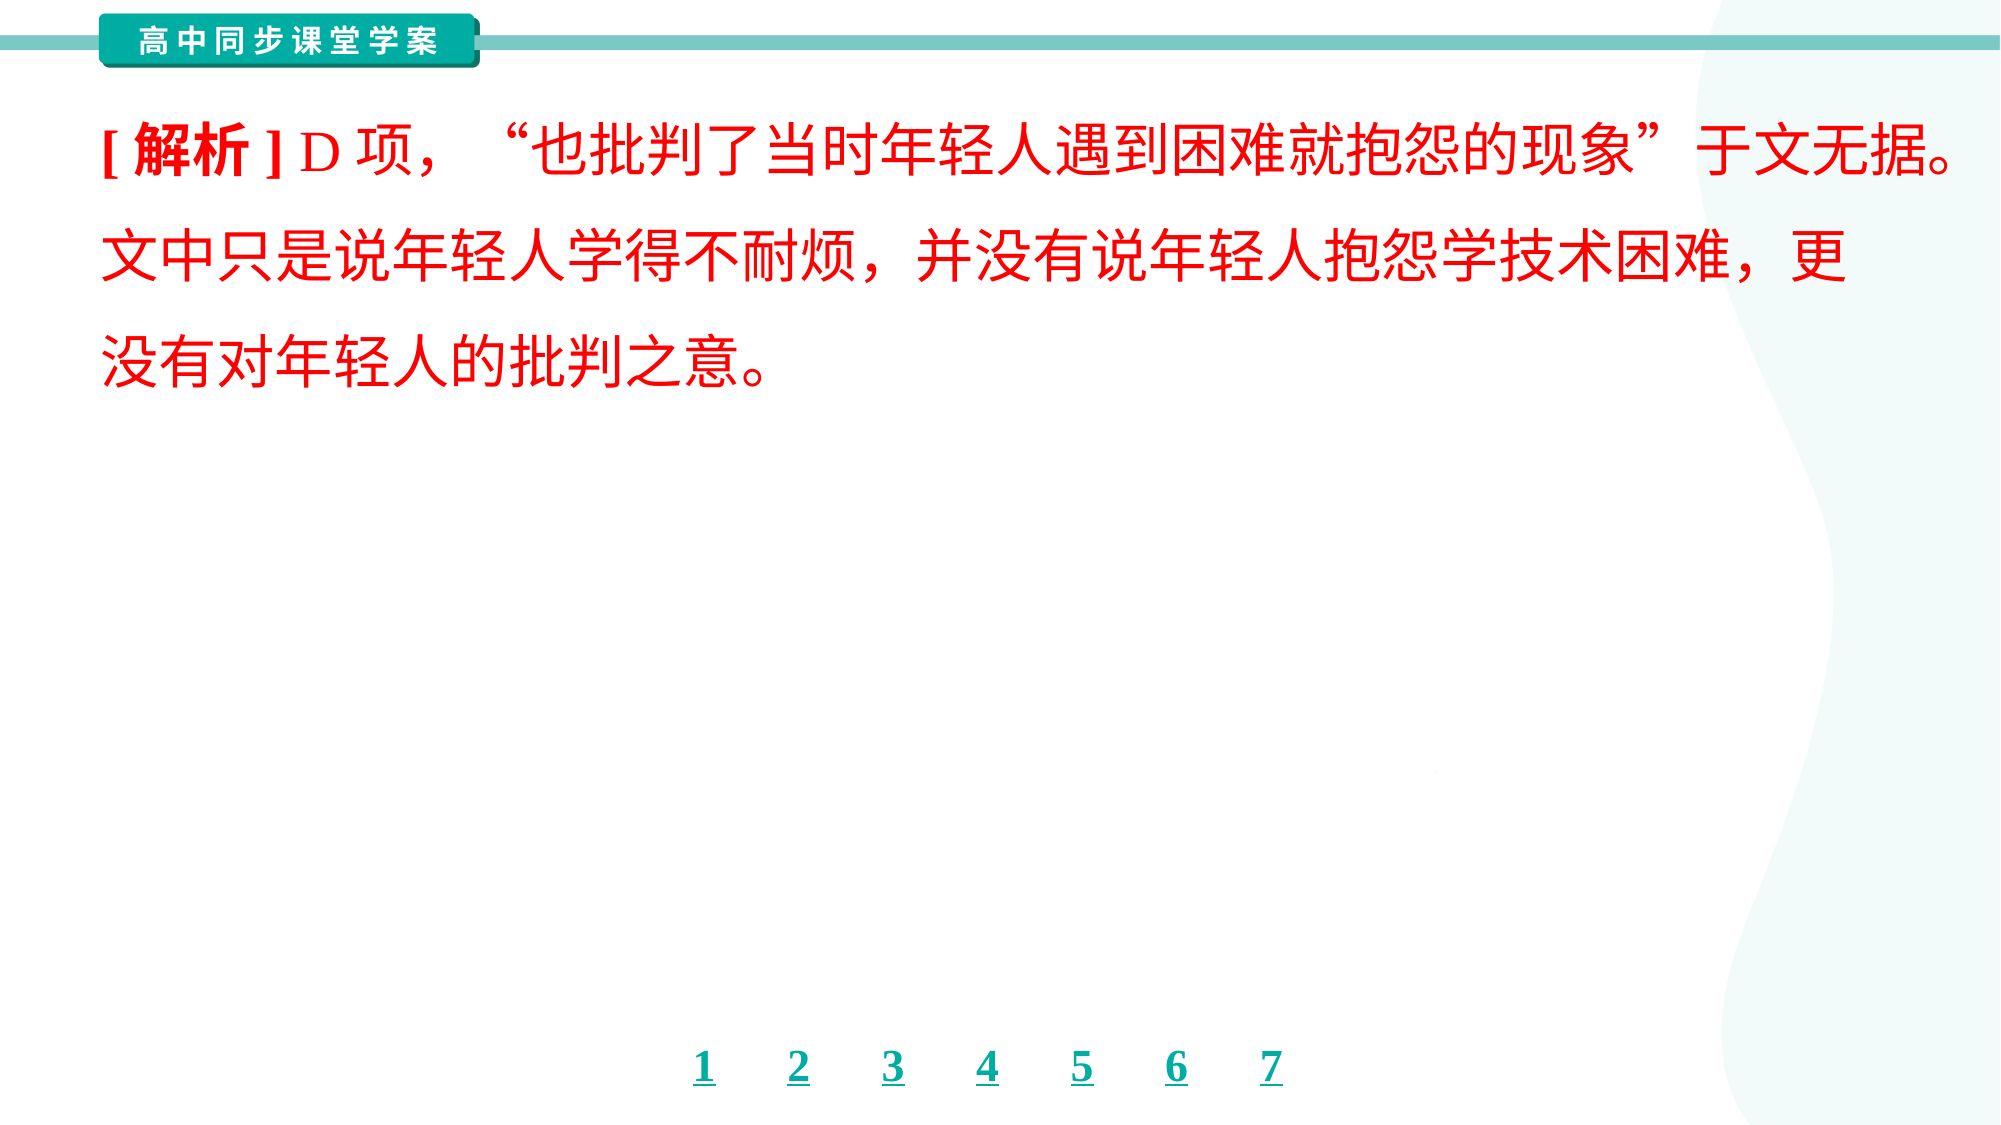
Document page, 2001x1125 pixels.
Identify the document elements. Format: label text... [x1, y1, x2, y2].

text_box [解析] D项，“也批判了当时年轻人遇到困难就抱怨的现象”于文无据。 文中只是说年轻人学得不耐烦，并没有说年轻人抱怨学技术困难，更 没有对年轻人的批判之意。 [100, 76, 1899, 396]
picture [0, 0, 2000, 1125]
